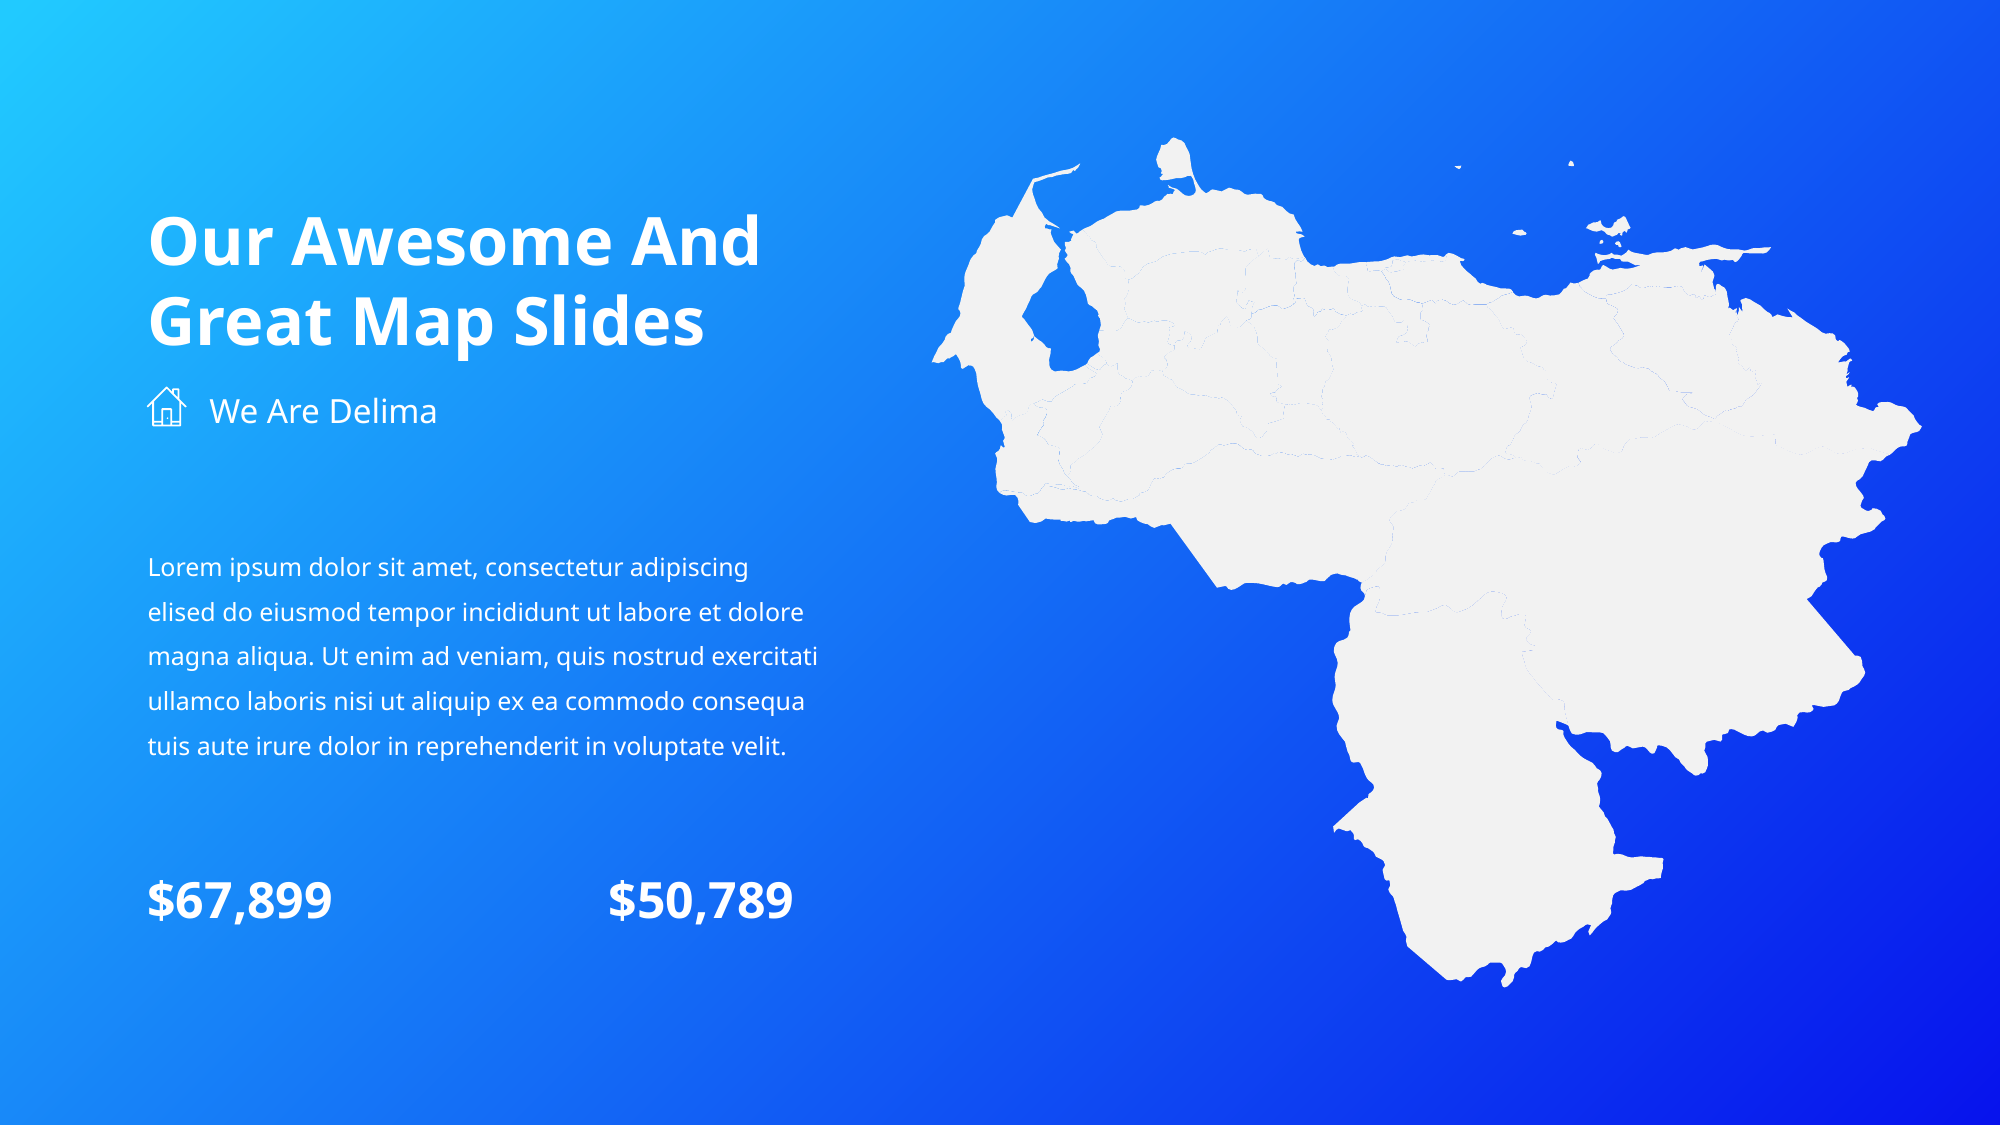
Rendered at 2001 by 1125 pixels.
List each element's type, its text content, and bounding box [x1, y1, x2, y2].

text_box [0, 0, 2000, 1125]
text_box $50,789 [594, 861, 872, 937]
text_box Lorem ipsum dolor sit amet, consectetur adipiscing elised do eiusmod tempor incididunt ut labore et dolore magna aliqua. Ut enim ad veniam, quis nostrud exercitati ullamco laboris nisi ut aliquip ex ea commodo consequa tuis aute irure dolor in reprehenderit in voluptate velit. [132, 528, 841, 768]
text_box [132, 191, 827, 439]
text_box $67,899 [132, 861, 410, 937]
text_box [931, 137, 1922, 988]
